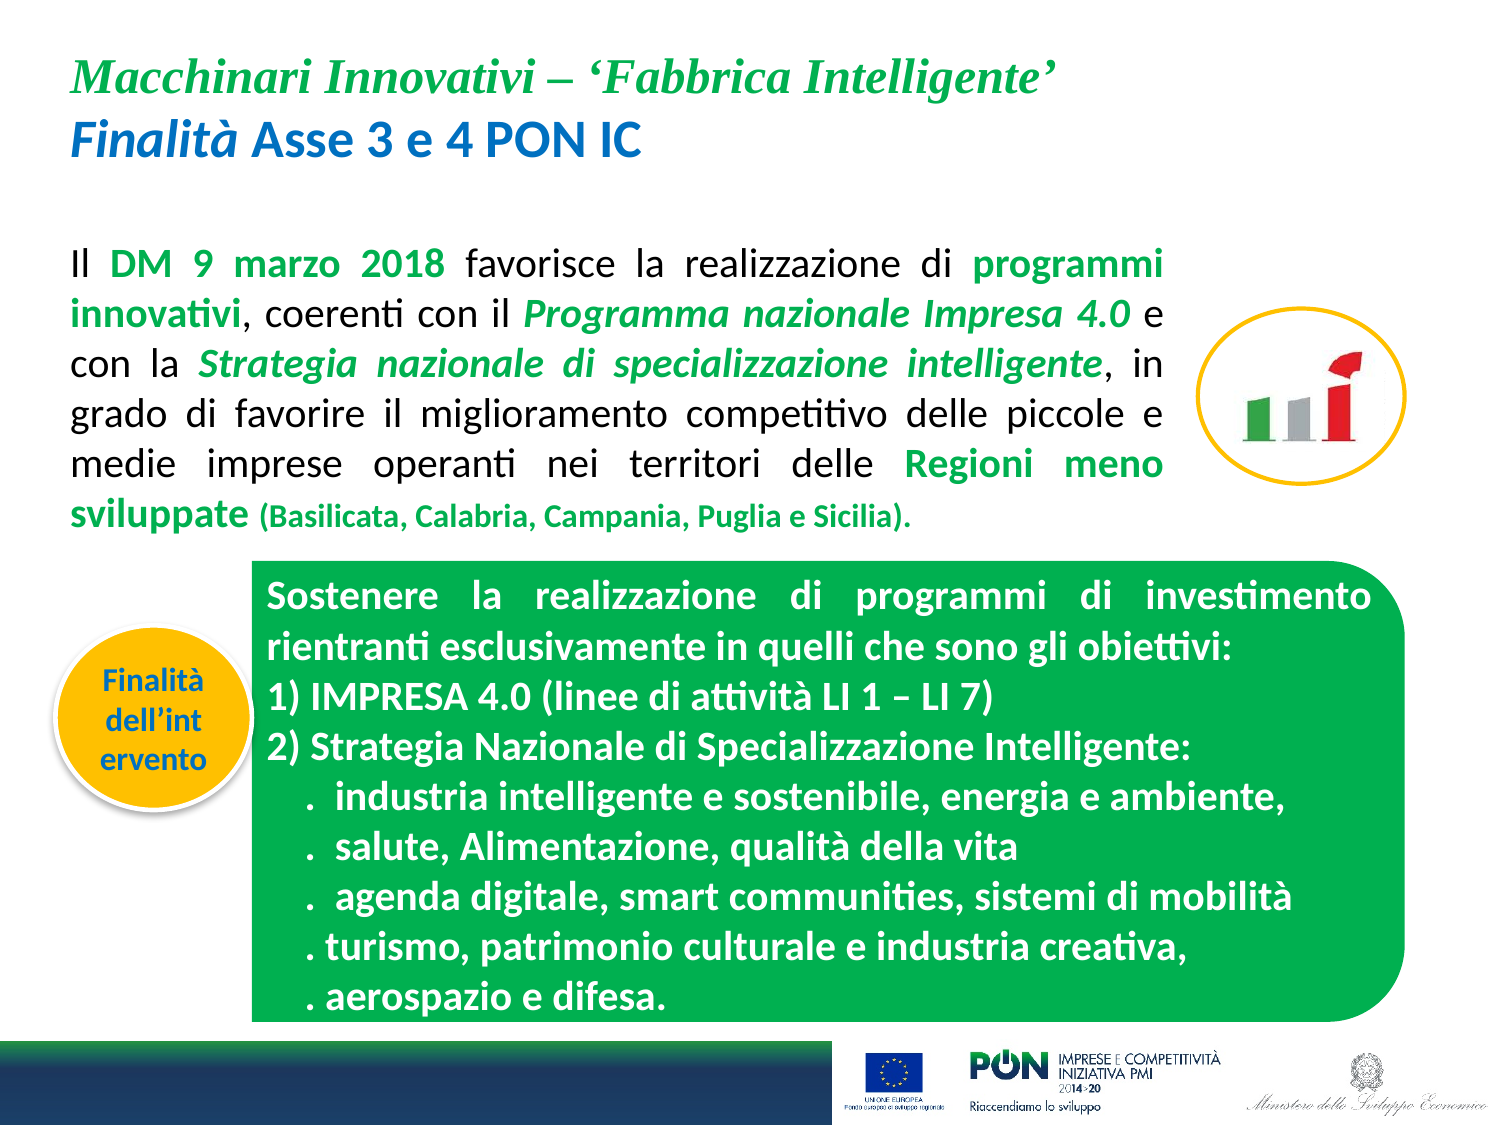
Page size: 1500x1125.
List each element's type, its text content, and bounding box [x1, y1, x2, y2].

text_box [1387, 585, 1407, 998]
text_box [1197, 308, 1405, 484]
title Macchinari Innovativi – ‘Fabbrica Intelligente’ Finalità Asse 3 e 4 PON IC [55, 35, 1440, 180]
text_box Sostenere la realizzazione di programmi di investimento rientranti esclusivamente in quelli che sono gli obiettivi: 1) IMPRESA 4.0 (linee di attività LI 1 – LI 7) 2) Strategia Nazionale di Specializzazione Intelligente: . industria intelligente e sostenibile, energia e ambiente, . salute, Alimentazione, qualità della vita . agenda digitale, smart communities, sistemi di mobilità . turismo, patrimonio culturale e industria creativa, . aerospazio e difesa. [251, 561, 1387, 1066]
text_box Il DM 9 marzo 2018 favorisce la realizzazione di programmi innovativi, coerenti con il Programma nazionale Impresa 4.0 e con la Strategia nazionale di specializzazione intelligente, in grado di favorire il miglioramento competitivo delle piccole e medie imprese operanti nei territori delle Regioni meno sviluppate (Basilicata, Calabria, Campania, Puglia e Sicilia). [55, 228, 1179, 543]
text_box Finalità dell’intervento [54, 624, 253, 811]
text_box [249, 558, 1329, 564]
picture [0, 1039, 1500, 1125]
